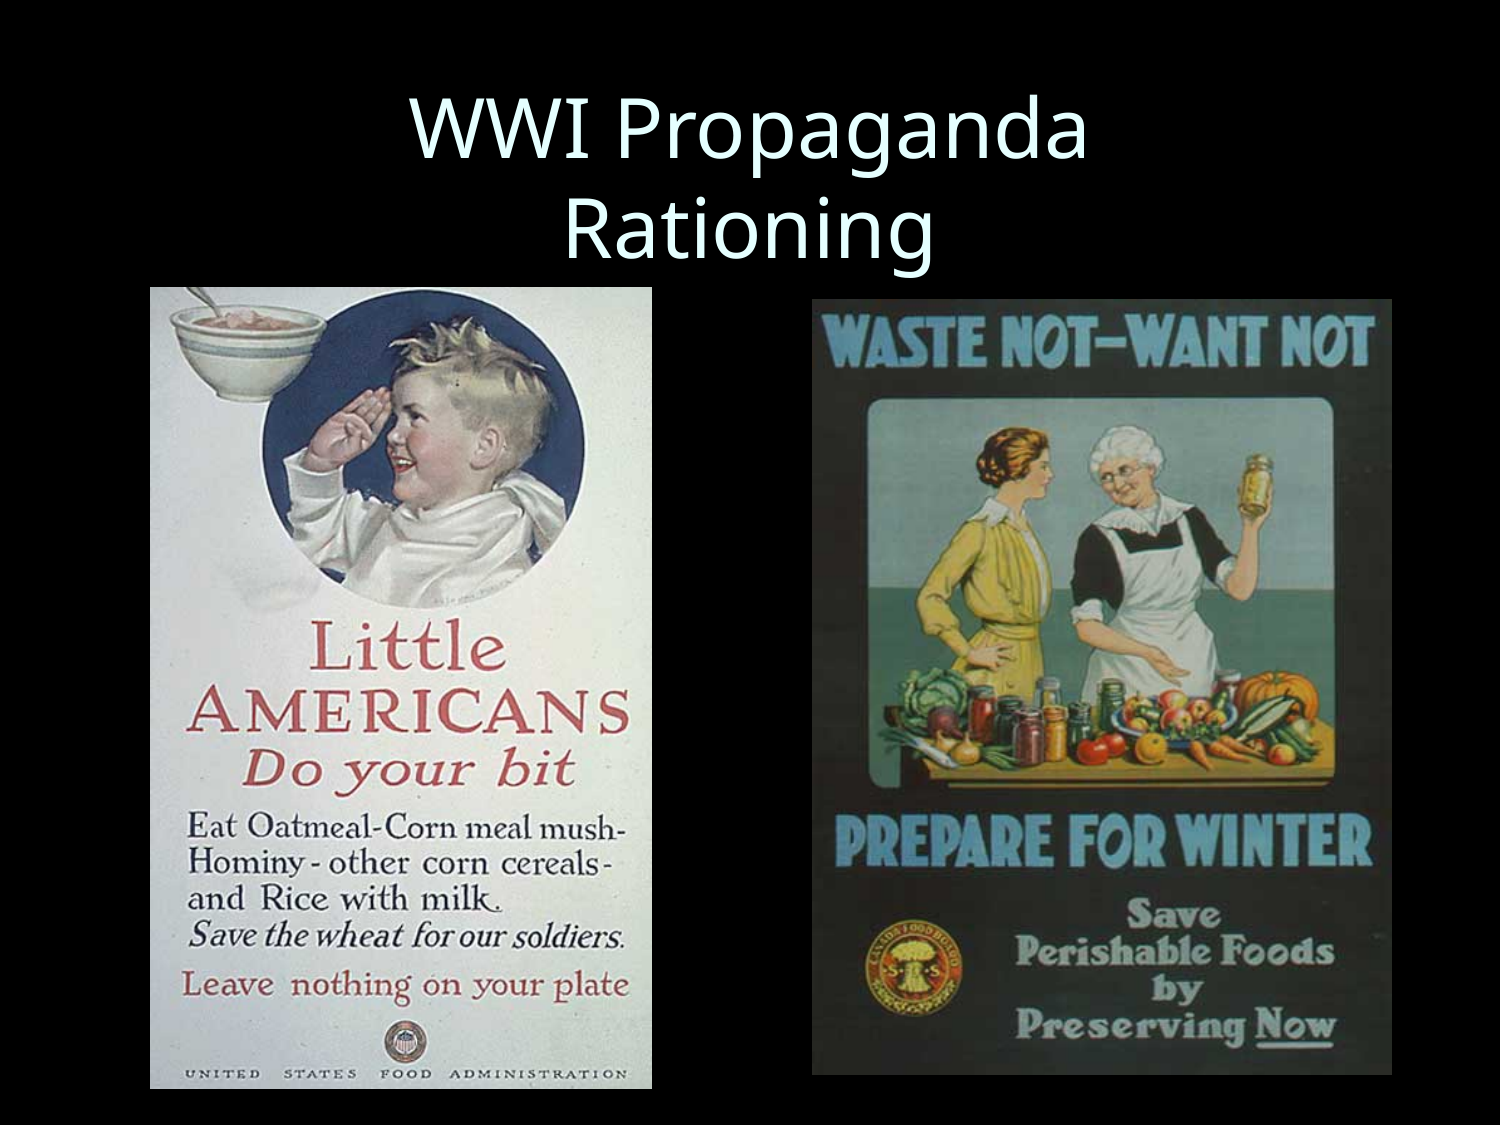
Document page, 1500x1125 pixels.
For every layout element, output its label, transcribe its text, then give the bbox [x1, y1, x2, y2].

picture [149, 287, 652, 1090]
title WWI Propaganda Rationing [74, 62, 1426, 288]
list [812, 299, 1392, 1076]
